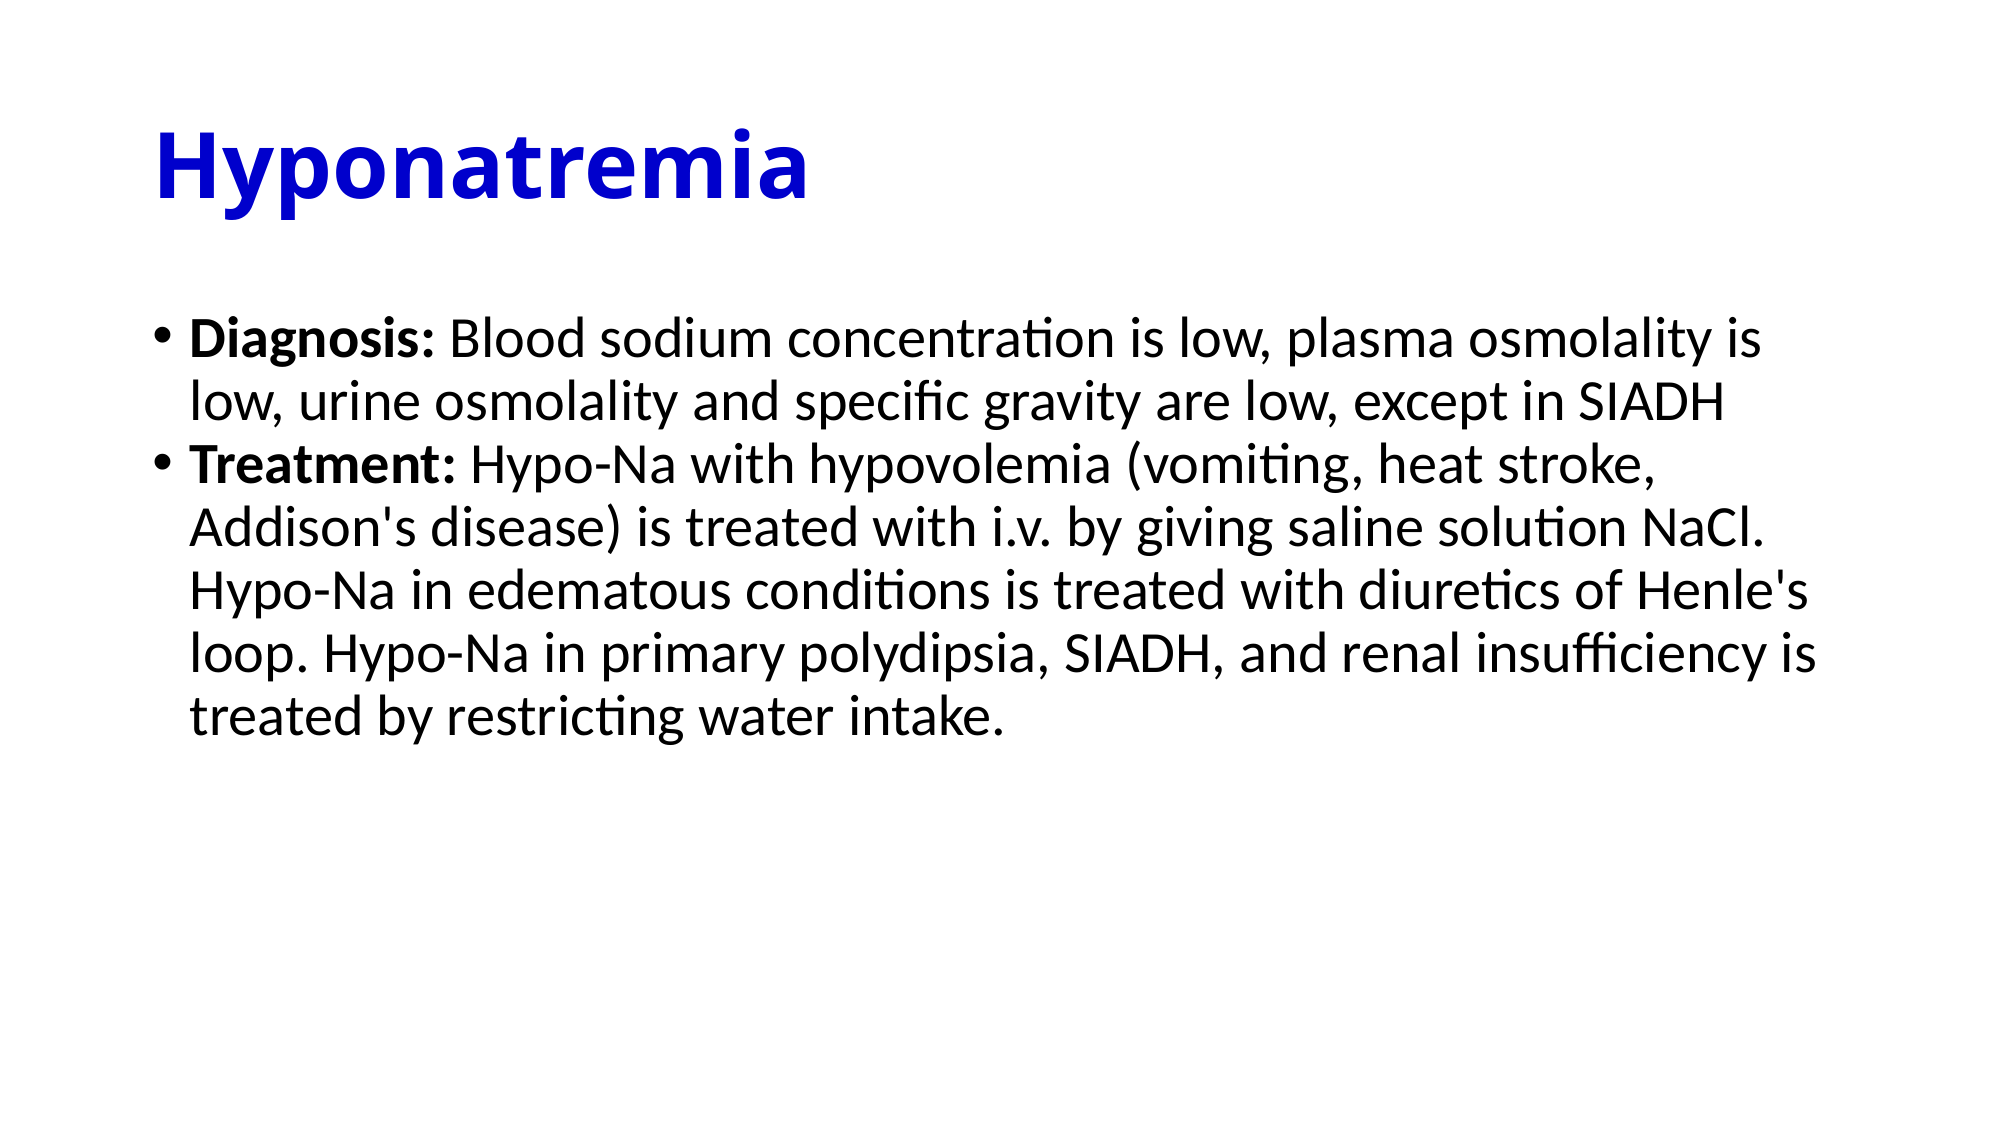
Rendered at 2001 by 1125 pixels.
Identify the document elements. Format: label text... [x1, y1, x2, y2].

title Hyponatremia [137, 59, 1863, 278]
list Diagnosis: Blood sodium concentration is low, plasma osmolality is low, urine osmolality and specific gravity are low, except in SIADH Treatment: Hypo-Na with hypovolemia (vomiting, heat stroke, Addison's disease) is treated with i.v. by giving saline solution NaCl. Hypo-Na in edematous conditions is treated with diuretics of Henle's loop. Hypo-Na in primary polydipsia, SIADH, and renal insufficiency is treated by restricting water intake. [137, 299, 1863, 1014]
